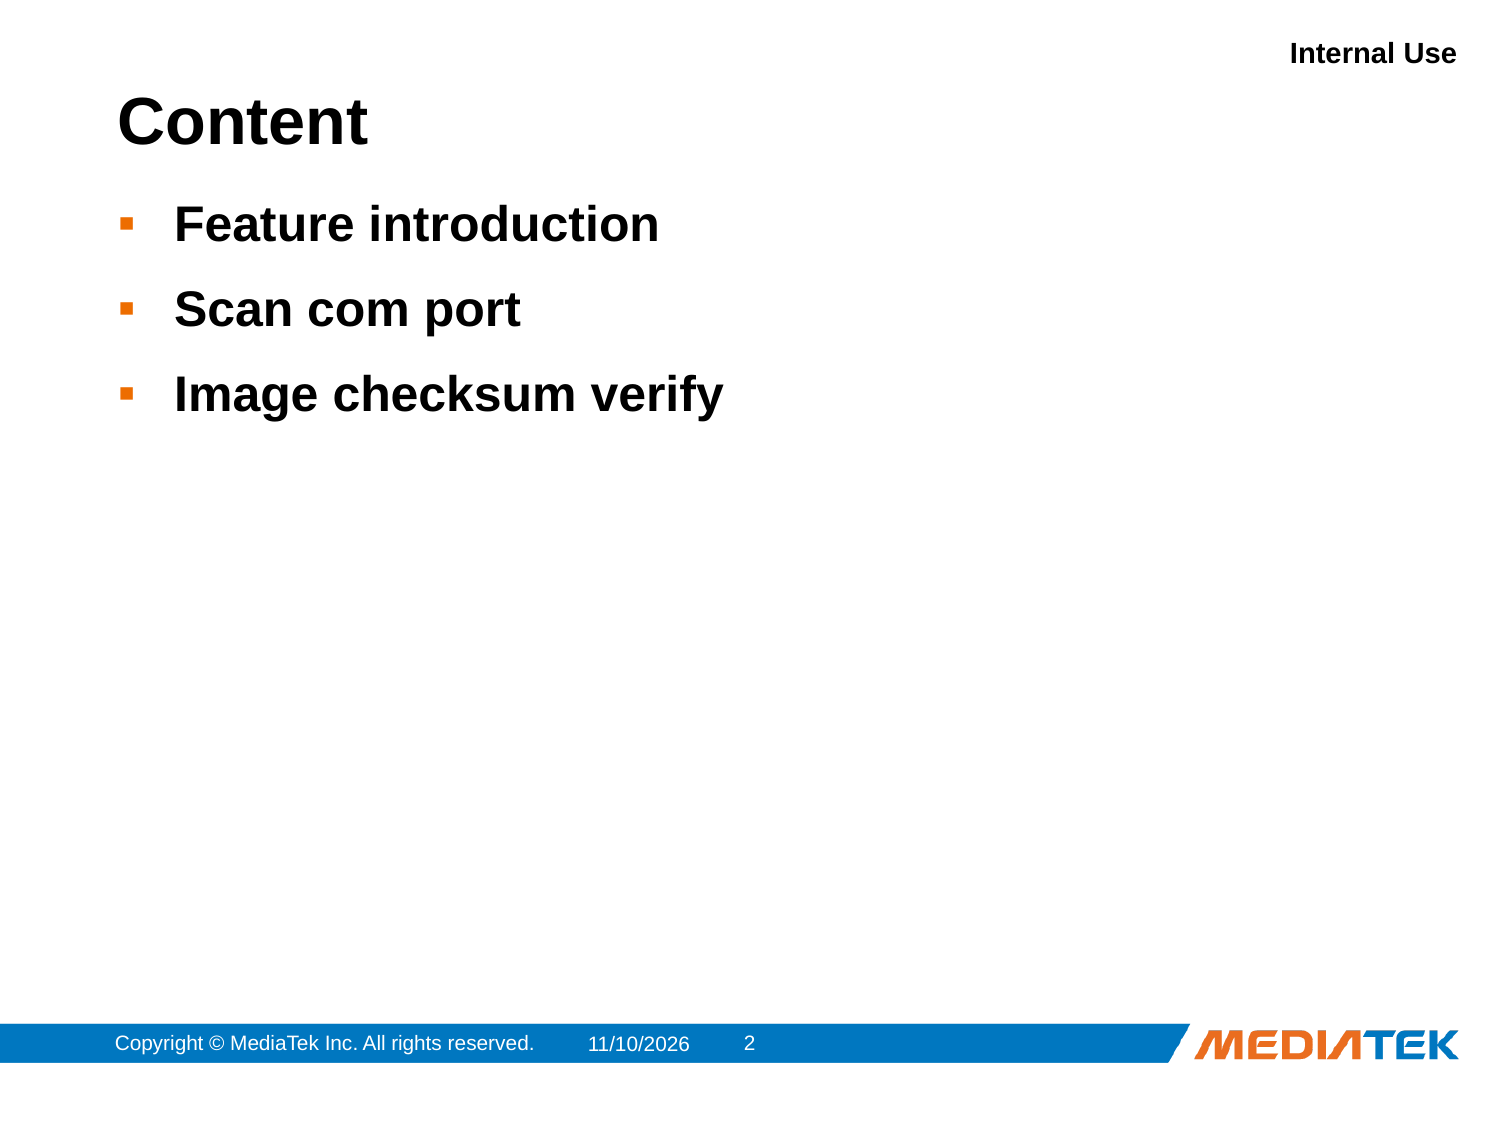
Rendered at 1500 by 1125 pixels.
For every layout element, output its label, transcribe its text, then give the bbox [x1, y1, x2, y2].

picture [789, 1023, 1459, 1063]
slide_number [573, 1022, 711, 1090]
list Feature introduction Scan com port Image checksum verify [102, 184, 1425, 998]
picture [0, 1023, 99, 1063]
footer Copyright © MediaTek Inc. All rights reserved. [99, 1022, 573, 1090]
title Content [101, 49, 1425, 186]
slide_number 2 [711, 1022, 789, 1090]
